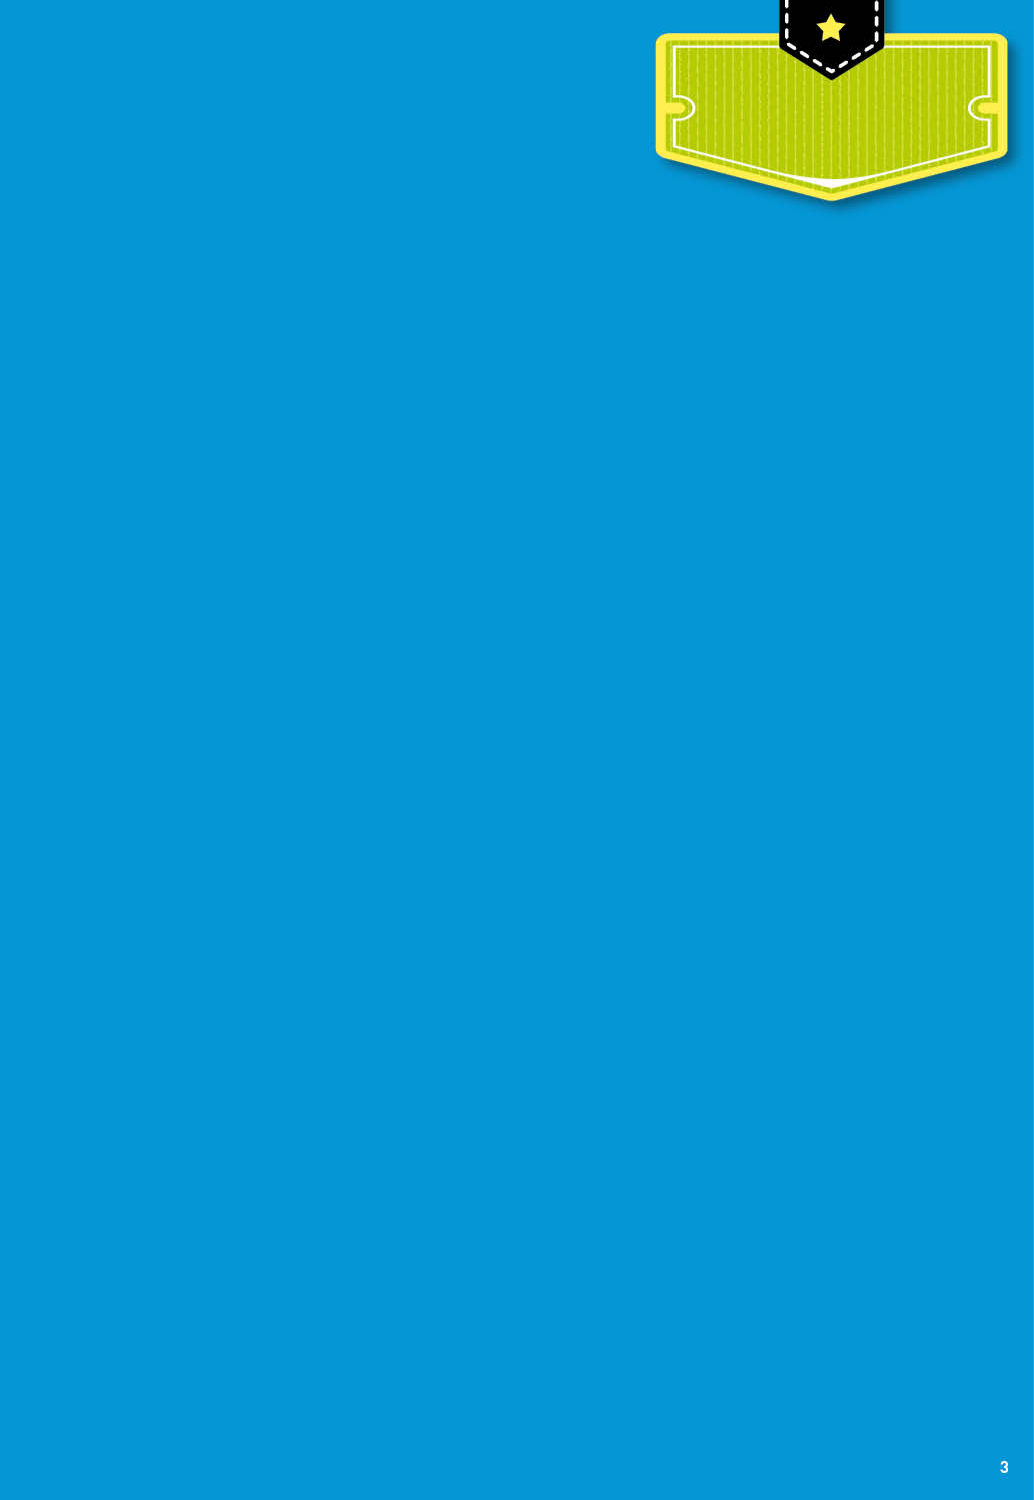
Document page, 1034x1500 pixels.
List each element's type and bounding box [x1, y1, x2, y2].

picture [1001, 1461, 1007, 1473]
picture [655, 0, 1007, 203]
